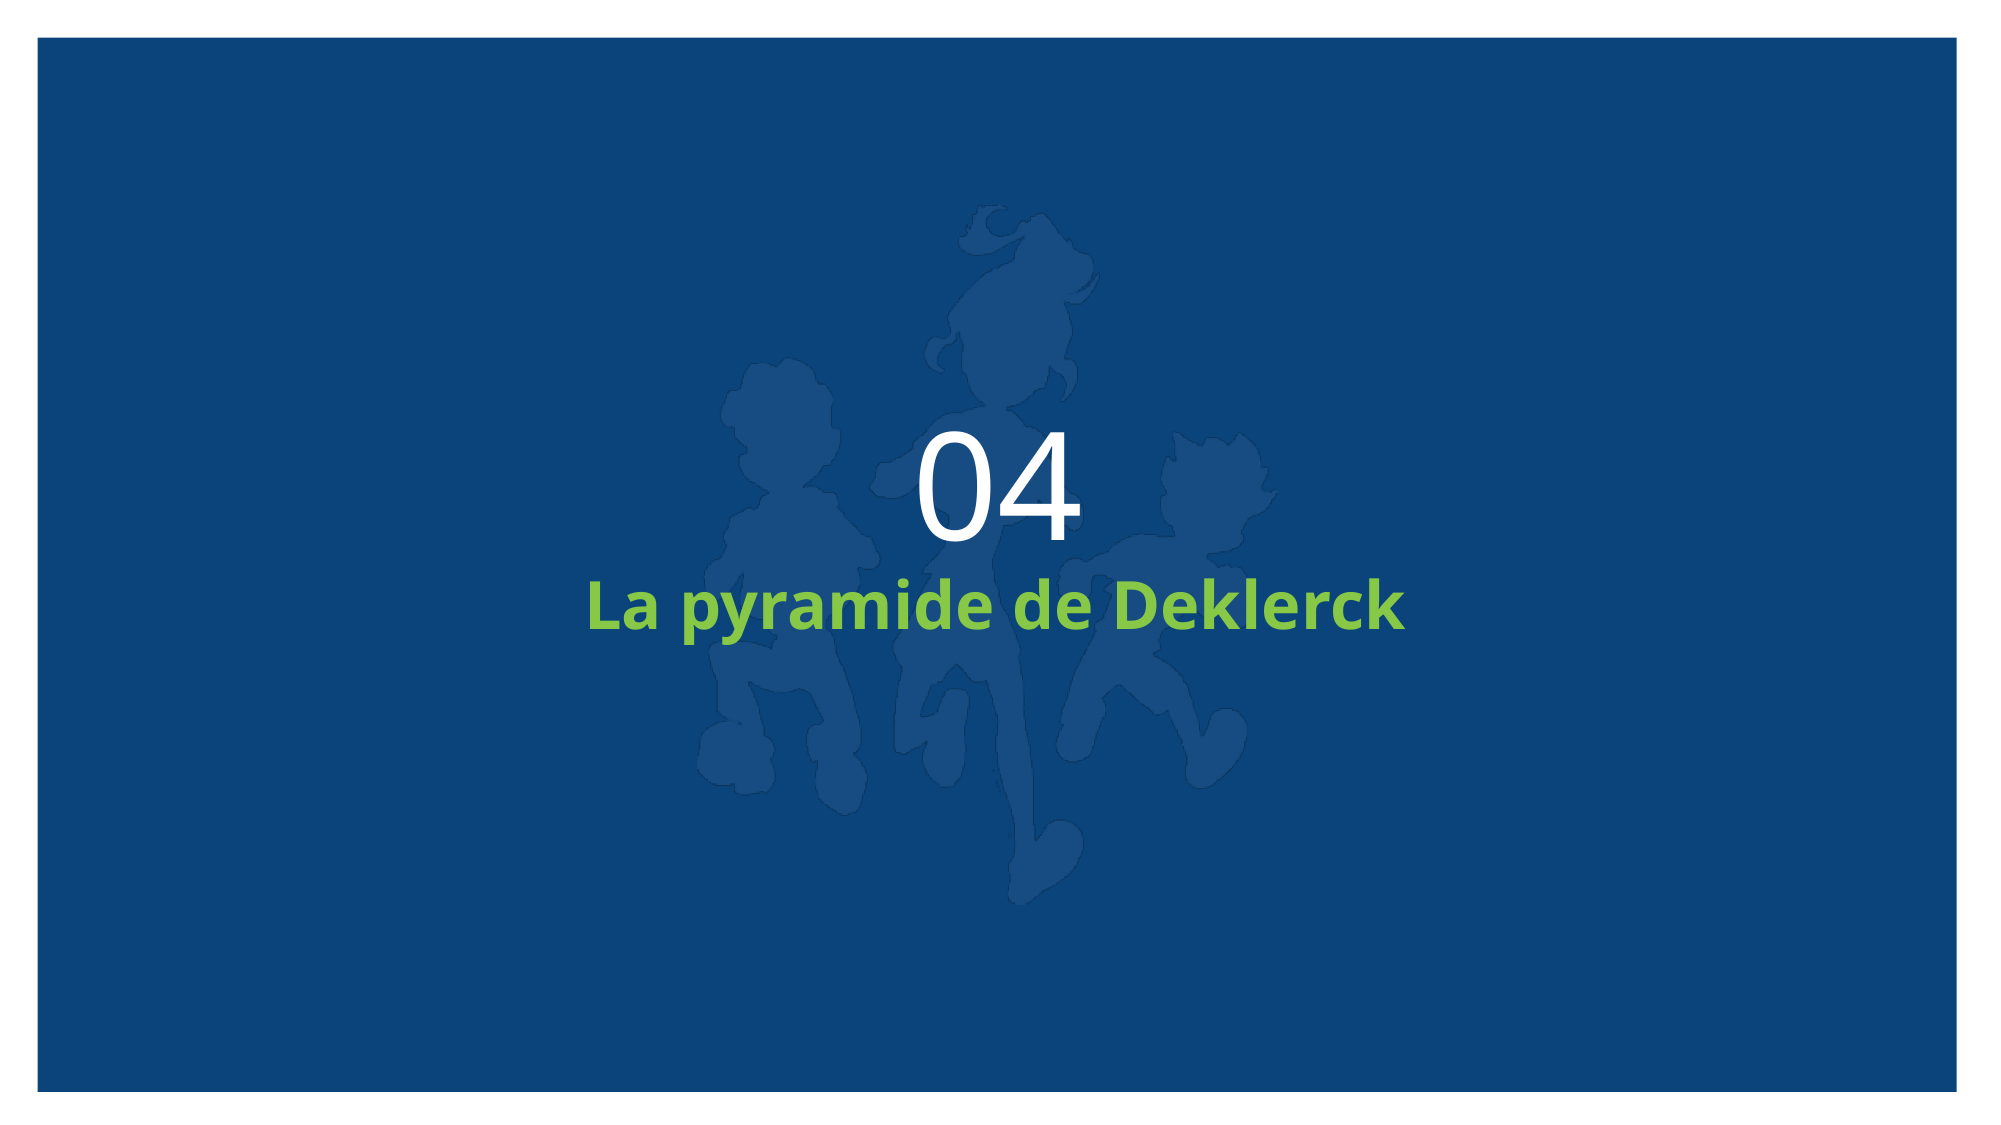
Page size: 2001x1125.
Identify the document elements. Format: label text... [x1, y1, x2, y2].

text_box 04 [865, 383, 1130, 579]
picture [697, 651, 1278, 905]
picture [697, 204, 1278, 555]
text_box La pyramide de Deklerck [466, 555, 1524, 651]
